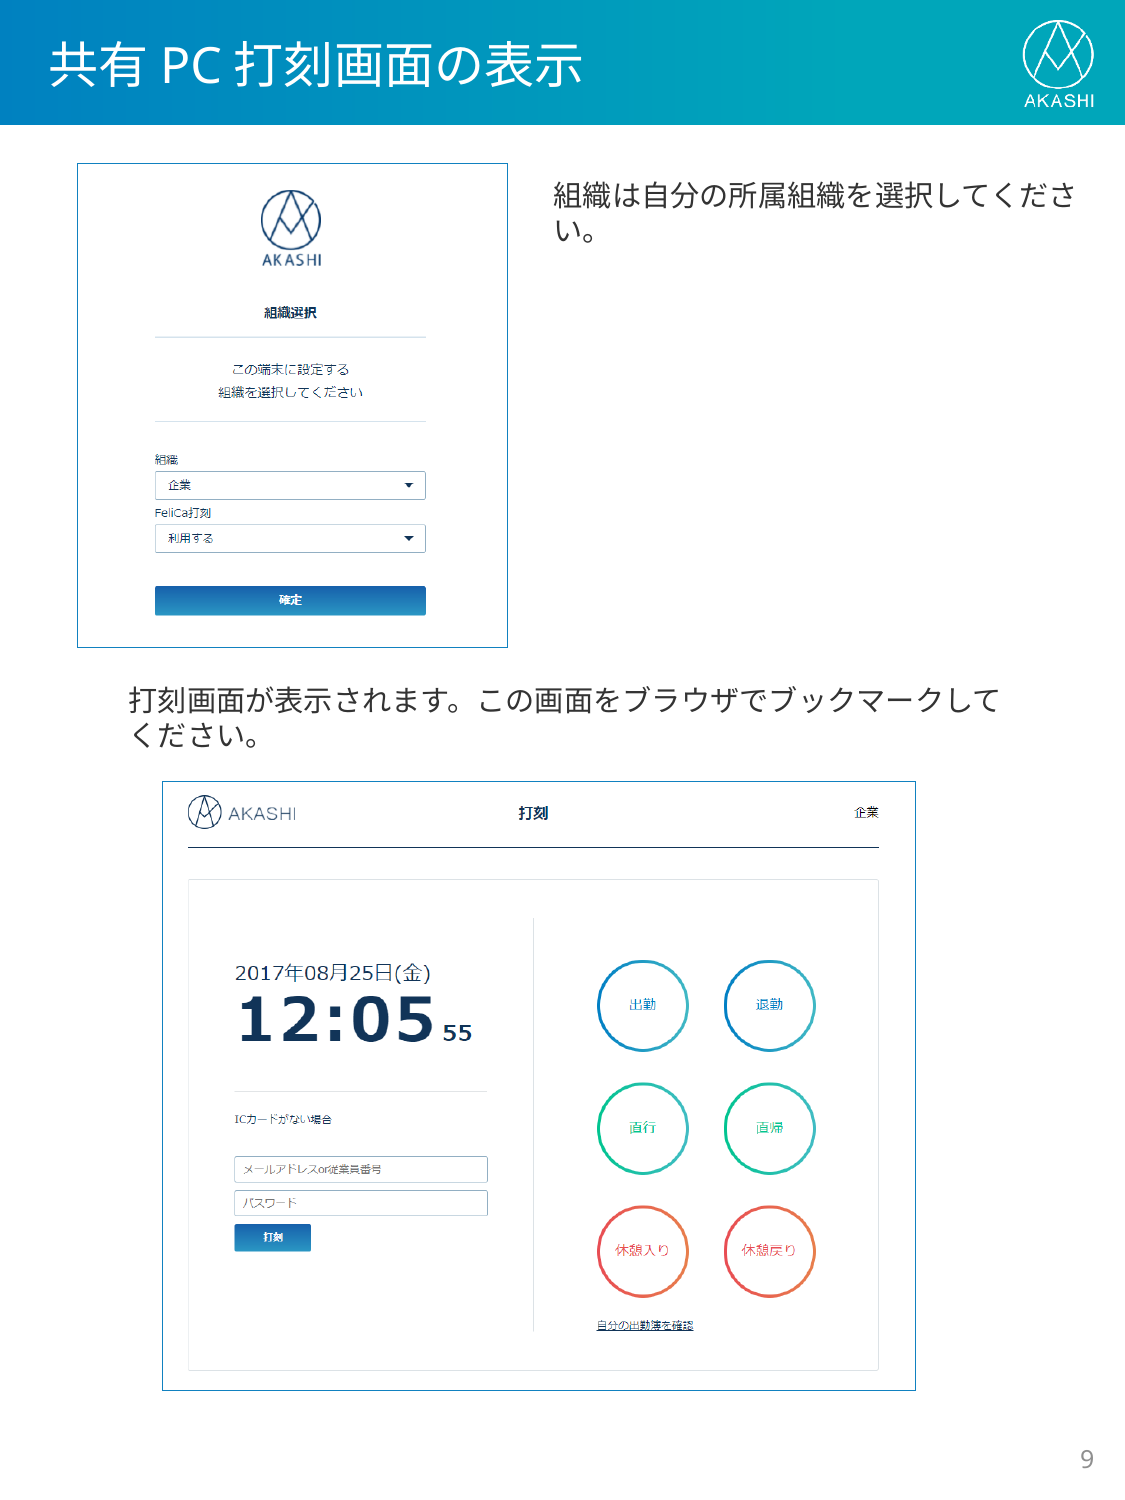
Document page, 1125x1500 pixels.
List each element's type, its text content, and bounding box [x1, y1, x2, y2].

text_box 打刻画面が表示されます。この画面をブラウザでブックマークしてください。 [113, 674, 1045, 760]
picture [1045, 9, 1103, 117]
picture [77, 163, 508, 648]
title 共有PC打刻画面の表示 [33, 0, 1045, 123]
slide_number 8 [856, 1420, 1110, 1500]
text_box 組織は自分の所属組織を選択してください。 [538, 169, 1100, 255]
picture [162, 781, 916, 1391]
